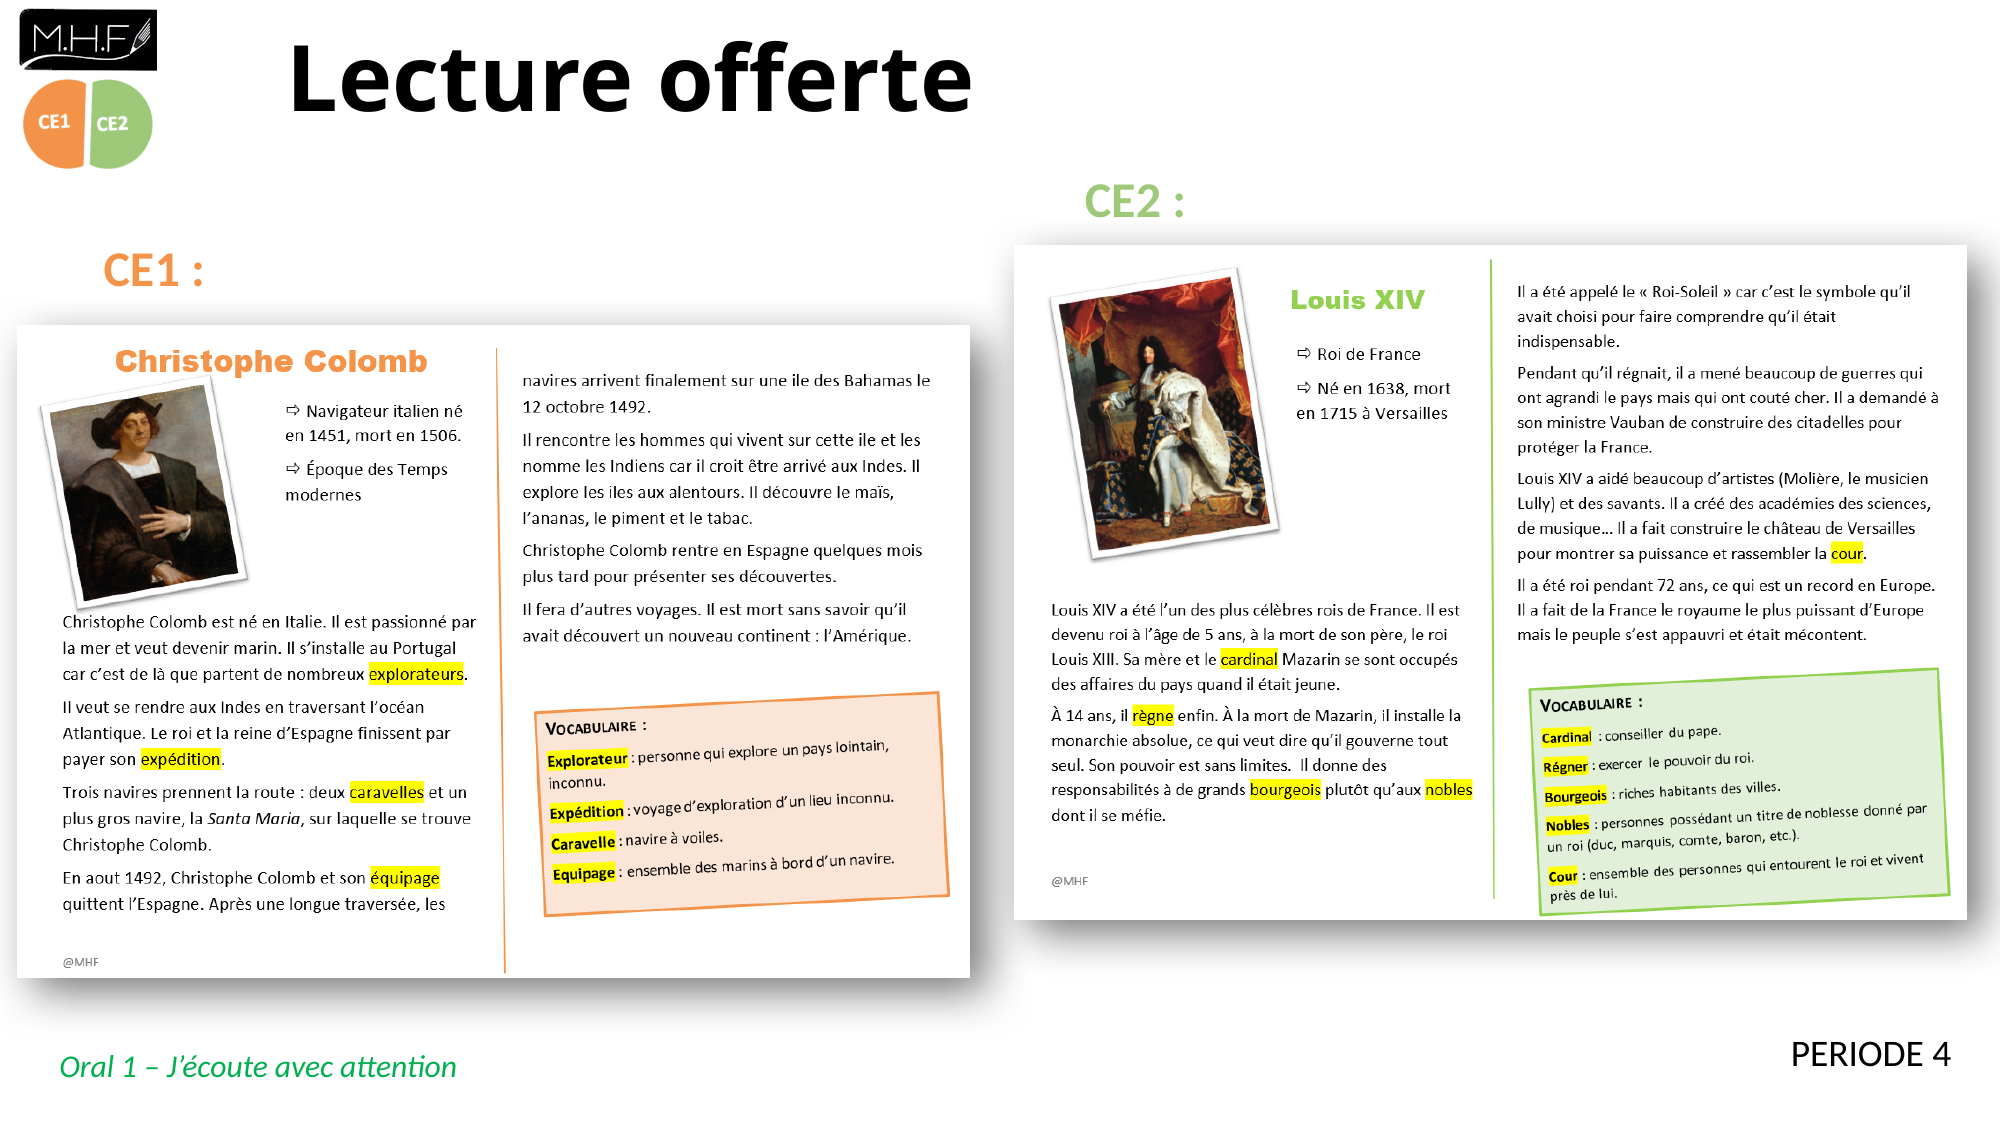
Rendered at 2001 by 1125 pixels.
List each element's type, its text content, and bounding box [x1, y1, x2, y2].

picture [16, 325, 970, 978]
picture [1014, 245, 1967, 920]
text_box CE2 : [1069, 155, 1967, 229]
text_box PERIODE 4 [1362, 1021, 1967, 1082]
text_box Oral 1 – J’écoute avec attention [44, 1038, 1346, 1092]
title Lecture offerte [271, 7, 1818, 156]
picture [1, 7, 177, 207]
text_box CE1 : [88, 228, 739, 304]
